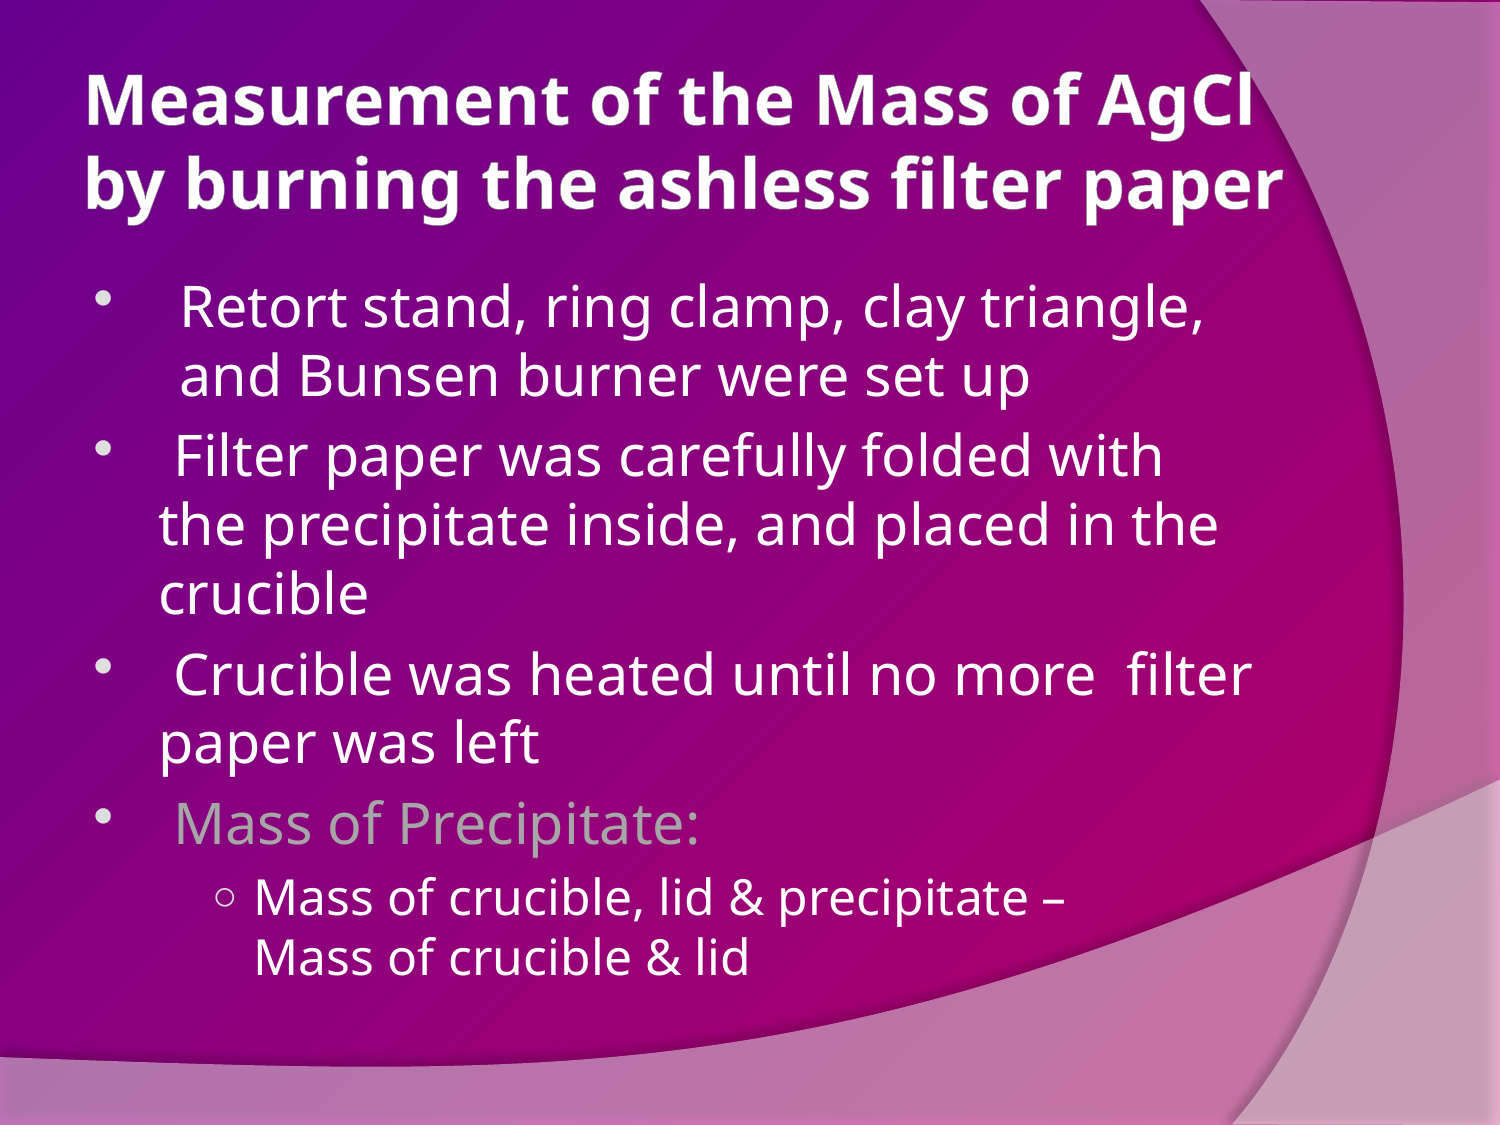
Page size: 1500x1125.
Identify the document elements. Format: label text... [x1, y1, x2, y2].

title Measurement of the Mass of AgCl by burning the ashless filter paper [75, 45, 1300, 233]
list Retort stand, ring clamp, clay triangle, and Bunsen burner were set up Filter paper was carefully folded with the precipitate inside, and placed in the crucible Crucible was heated until no more filter paper was left Mass of Precipitate: Mass of crucible, lid & precipitate – Mass of crucible & lid [75, 262, 1300, 1005]
